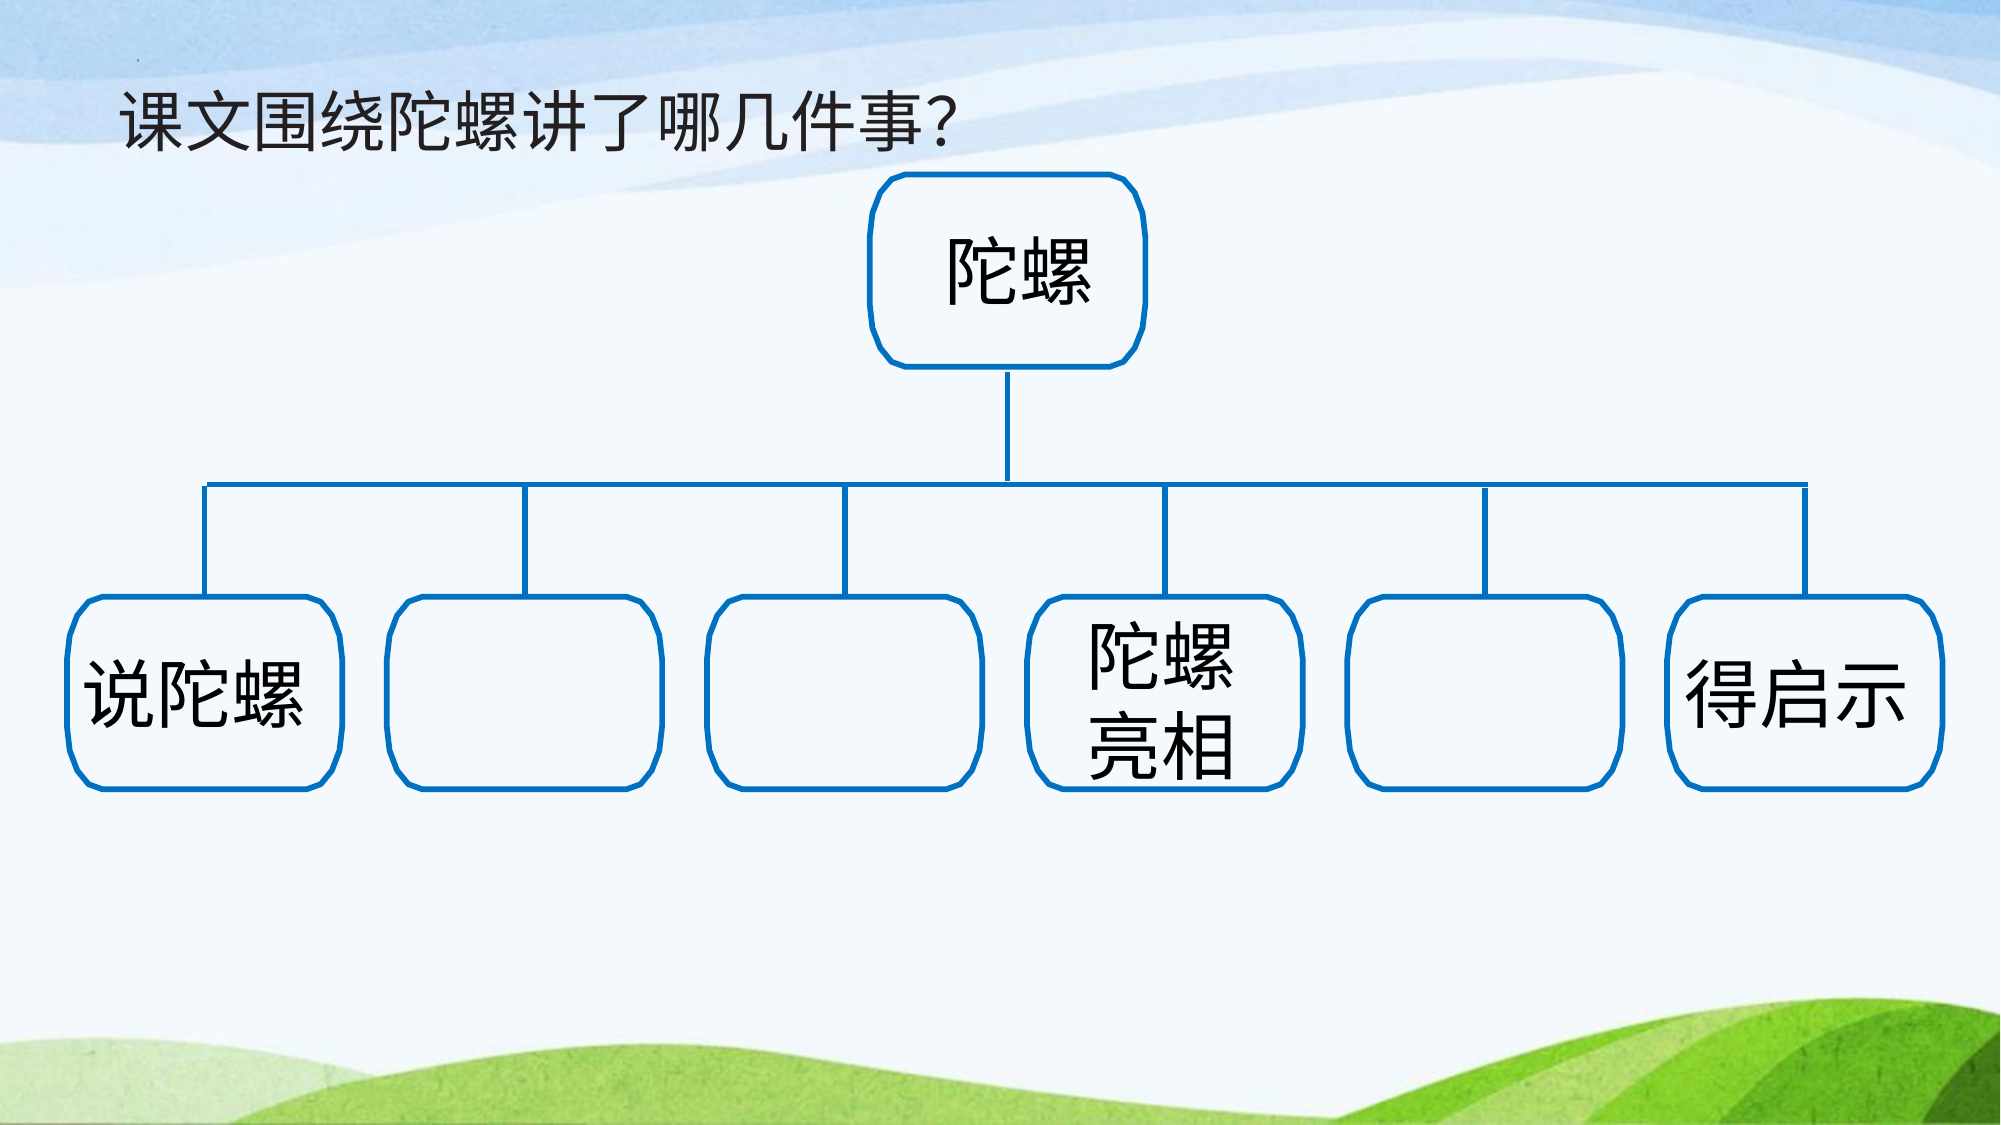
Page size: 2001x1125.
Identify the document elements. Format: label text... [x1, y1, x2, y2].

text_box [66, 174, 1943, 790]
text_box 课文围绕陀螺讲了哪几件事？ [103, 72, 1007, 168]
picture [0, 0, 2001, 1125]
text_box 陀螺 亮相 [1071, 790, 1347, 798]
